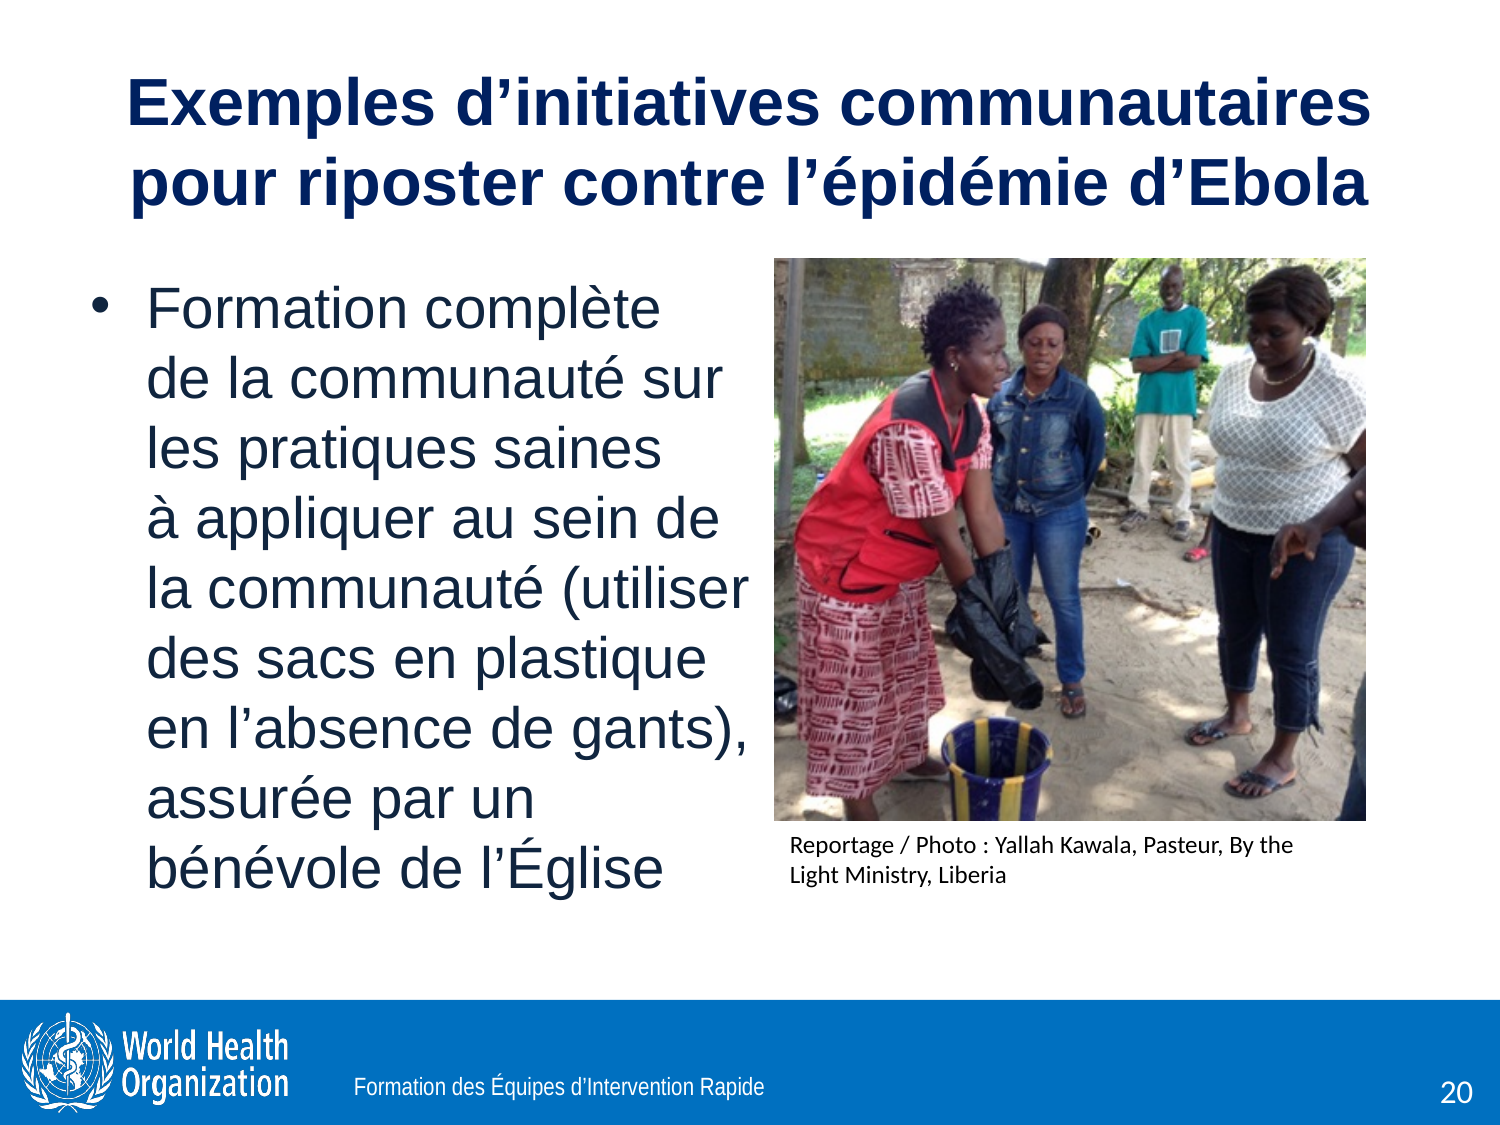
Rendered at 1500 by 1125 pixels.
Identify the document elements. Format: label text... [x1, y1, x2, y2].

picture [21, 1012, 288, 1113]
title Exemples d’initiatives communautaires pour riposter contre l’épidémie d’Ebola [75, 45, 1425, 233]
picture [774, 258, 1367, 822]
list Formation complète de la communauté sur les pratiques saines à appliquer au sein de la communauté (utiliser des sacs en plastique en l’absence de gants), assurée par un bénévole de l’Église [75, 262, 775, 1005]
text_box Reportage / Photo : Yallah Kawala, Pasteur, By the Light Ministry, Liberia [774, 829, 1353, 896]
